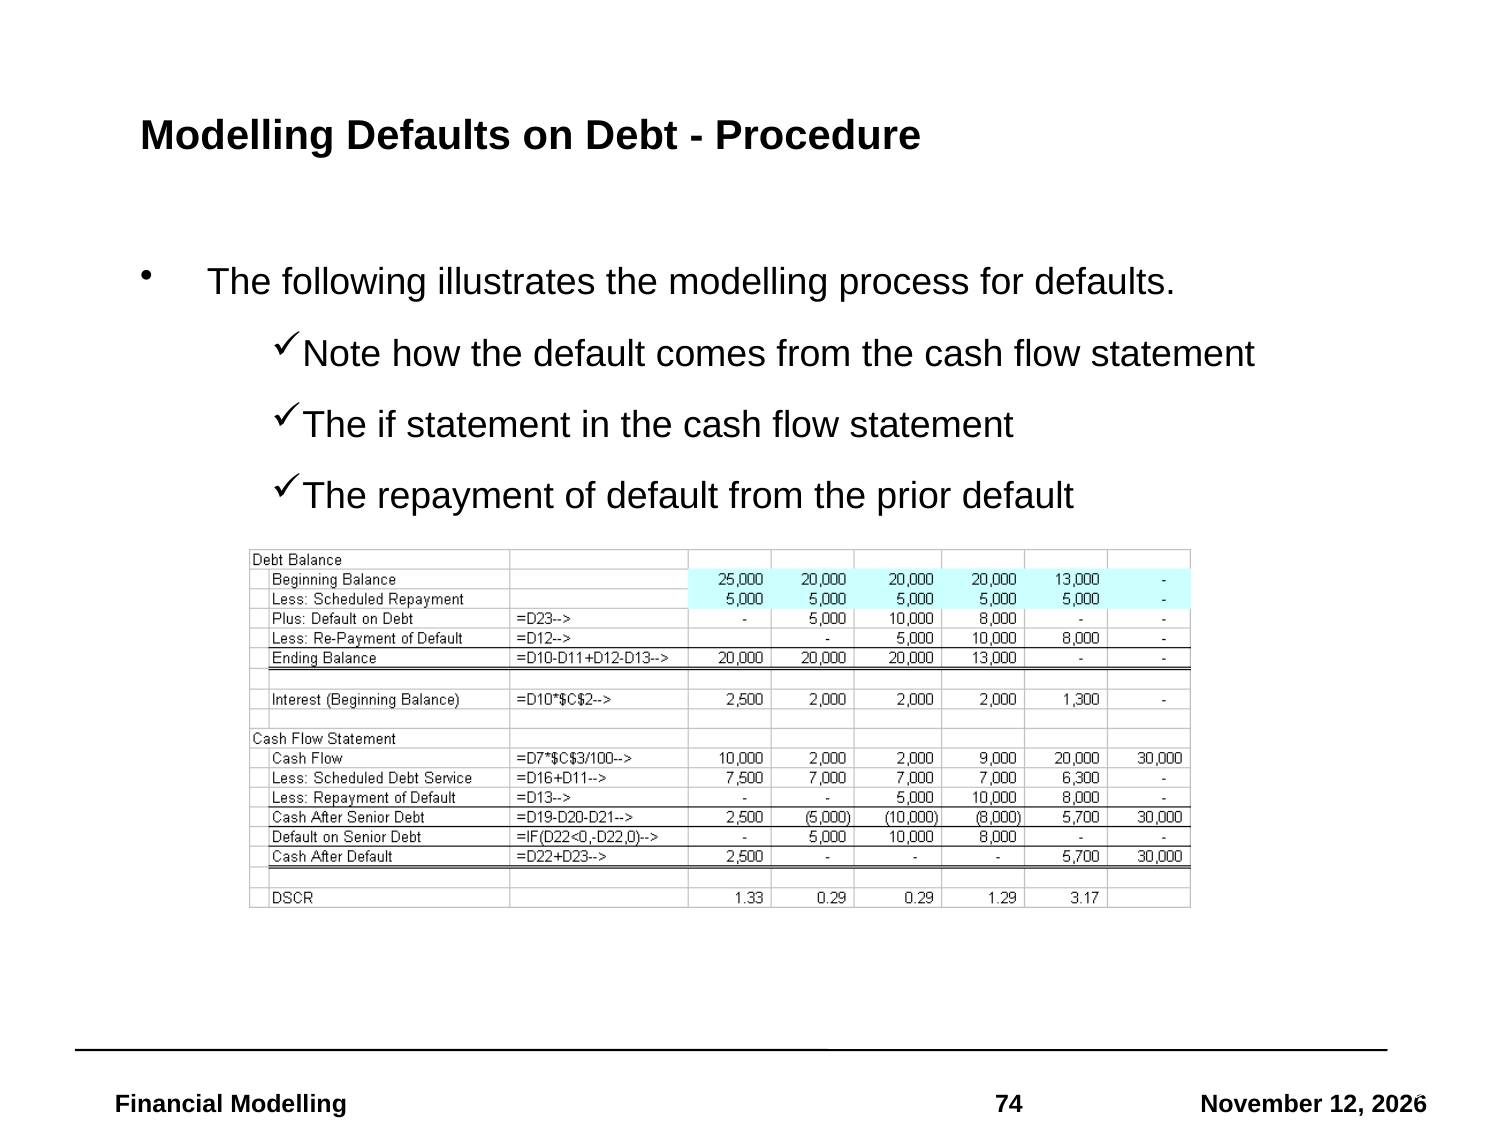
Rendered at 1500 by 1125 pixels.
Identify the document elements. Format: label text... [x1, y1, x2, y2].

title Modelling Defaults on Debt - Procedure [124, 99, 1413, 226]
picture [249, 549, 1191, 908]
list The following illustrates the modelling process for defaults. Note how the default comes from the cash flow statement The if statement in the cash flow statement The repayment of default from the prior default [124, 249, 1413, 1001]
